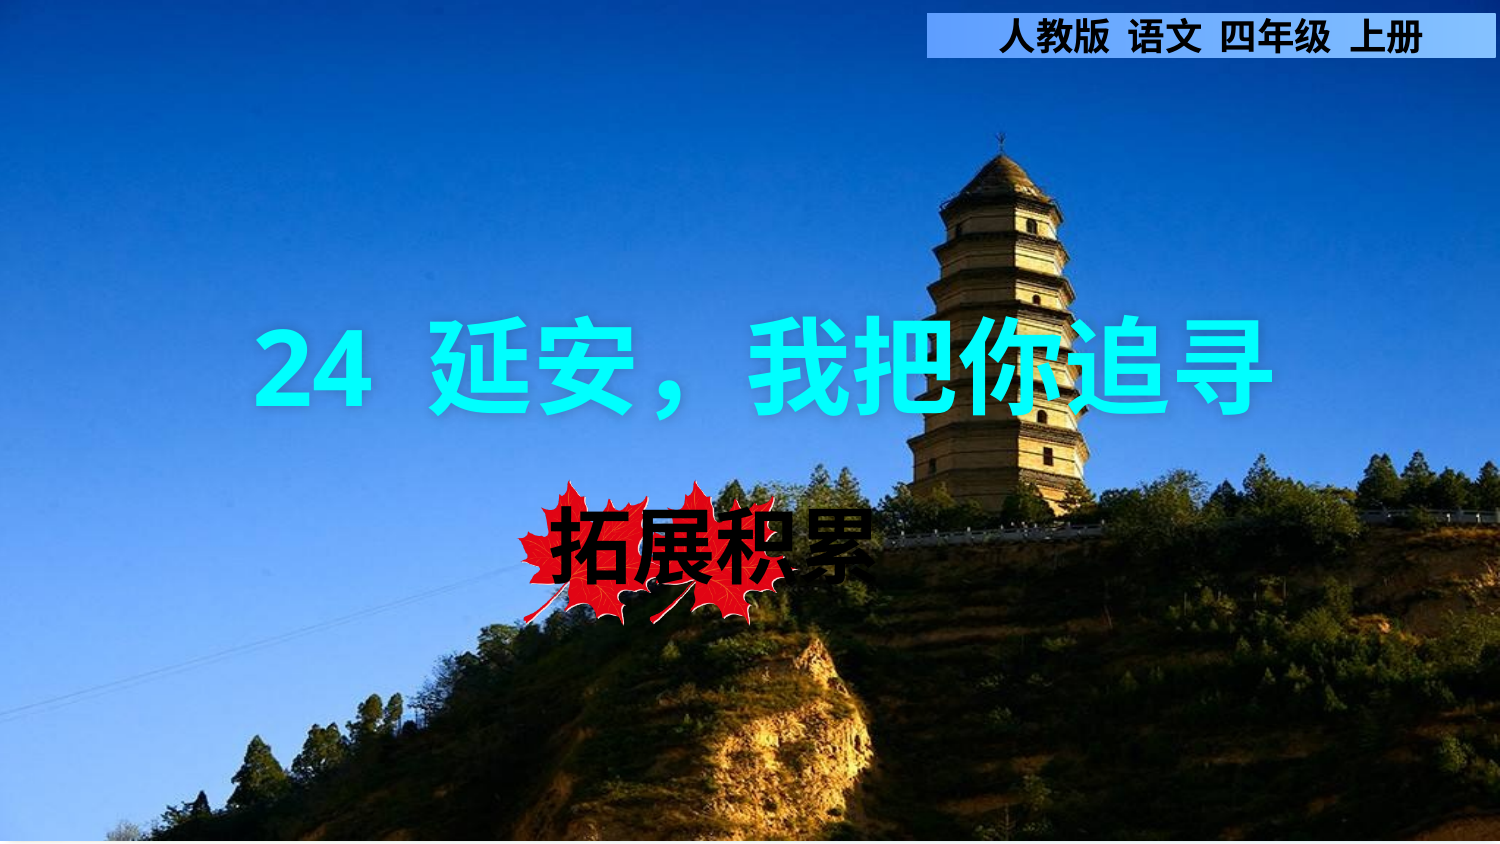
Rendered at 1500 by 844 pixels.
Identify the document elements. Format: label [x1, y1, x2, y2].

picture [0, 0, 1500, 841]
text_box [926, 4, 1496, 66]
